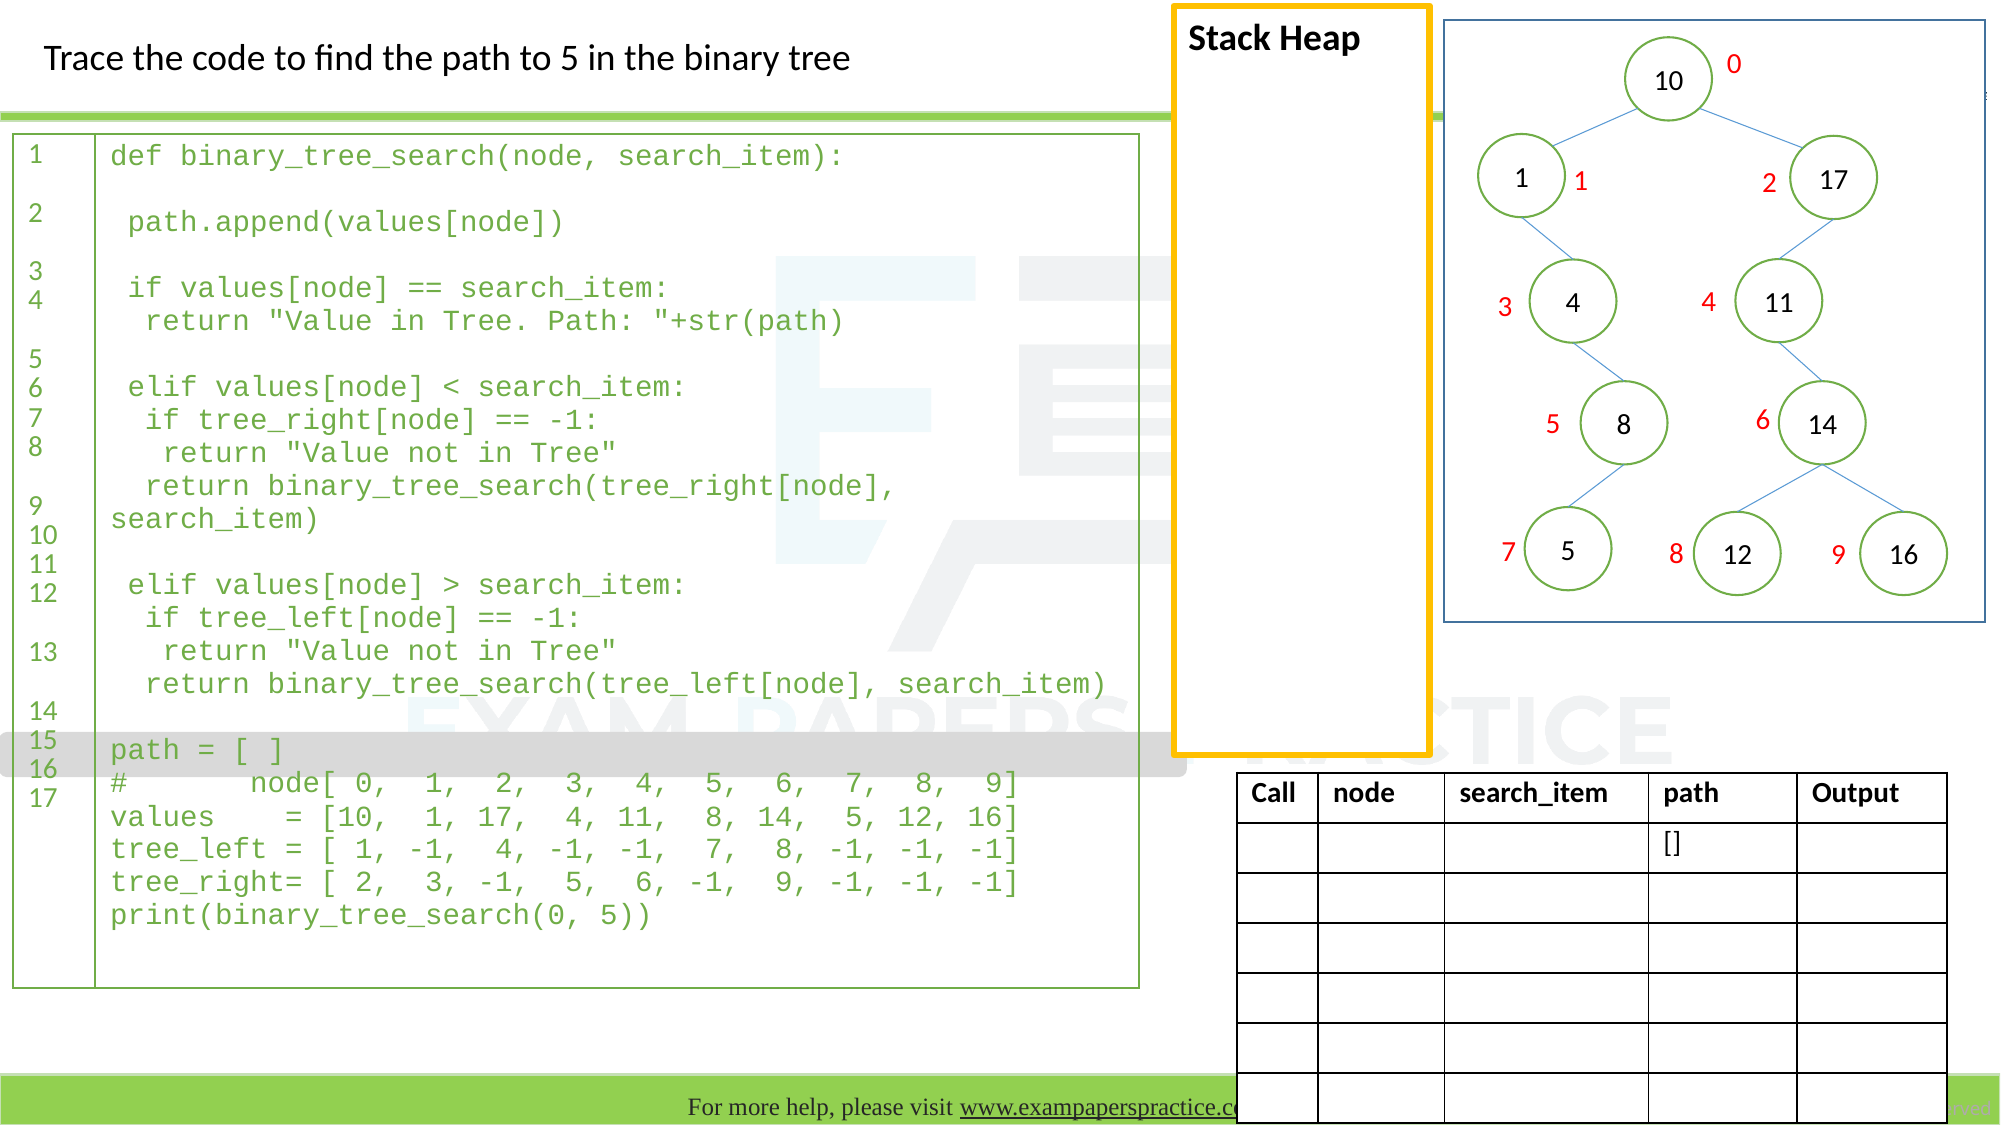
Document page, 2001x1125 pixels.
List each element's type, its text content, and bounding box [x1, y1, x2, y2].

table_cell [1649, 974, 1796, 1022]
table_cell [1238, 1074, 1317, 1122]
table_cell [1798, 874, 1946, 922]
table_cell [1649, 1024, 1796, 1072]
text_box [0, 731, 12, 778]
table_header Output [1798, 774, 1946, 822]
table_cell [1238, 874, 1317, 922]
text_box [1140, 731, 1187, 778]
table_cell [1649, 1074, 1796, 1122]
table_cell [1319, 924, 1444, 972]
table_cell [1238, 924, 1317, 972]
table_cell [1798, 924, 1946, 972]
table_cell [1798, 1074, 1946, 1122]
table_cell [1445, 1074, 1648, 1122]
table_cell [1445, 824, 1648, 872]
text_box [1443, 20, 1985, 623]
table_cell [1319, 874, 1444, 922]
table_cell [1319, 1074, 1444, 1122]
text_box Stack Heap [1173, 5, 1430, 756]
table_cell [1445, 974, 1648, 1022]
table_header Call [1238, 774, 1317, 822]
text_box Trace the code to find the path to 5 in the binary tree [28, 25, 1072, 86]
table_cell [1798, 974, 1946, 1022]
table_cell [1649, 924, 1796, 972]
table_cell [1238, 1024, 1317, 1072]
table_cell [1238, 824, 1317, 872]
table_cell [1319, 1024, 1444, 1072]
table_header search_item [1445, 774, 1648, 822]
table_cell [1649, 874, 1796, 922]
table_cell [] [1649, 824, 1796, 872]
table_cell [1319, 974, 1444, 1022]
table_cell [1798, 824, 1946, 872]
table_cell [1445, 874, 1648, 922]
table_header path [1649, 774, 1796, 822]
table_header 1 2 3 4 5 6 7 8 9 10 11 12 13 14 15 16 17 [14, 135, 94, 987]
table_cell [1798, 1024, 1946, 1072]
table_cell [1445, 1024, 1648, 1072]
table_cell [1319, 824, 1444, 872]
table_cell [1238, 974, 1317, 1022]
table_header def binary_tree_search(node, search_item): path.append(values[node]) if values[node] == search_item: return "Value in Tree. Path: "+str(path) elif values[node] < search_item: if tree_right[node] == -1: return "Value not in Tree" return binary_tree_search(tree_right[node], search_item) elif values[node] > search_item: if tree_left[node] == -1: return "Value not in Tree" return binary_tree_search(tree_left[node], search_item) path = [ ] # node[ 0, 1, 2, 3, 4, 5, 6, 7, 8, 9] values = [10, 1, 17, 4, 11, 8, 14, 5, 12, 16] tree_left = [ 1, -1, 4, -1, -1, 7, 8, -1, -1, -1] tree_right= [ 2, 3, -1, 5, 6, -1, 9, -1, -1, -1] print(binary_tree_search(0, 5)) [96, 135, 1138, 987]
table_cell [1445, 924, 1648, 972]
table_header node [1319, 774, 1444, 822]
